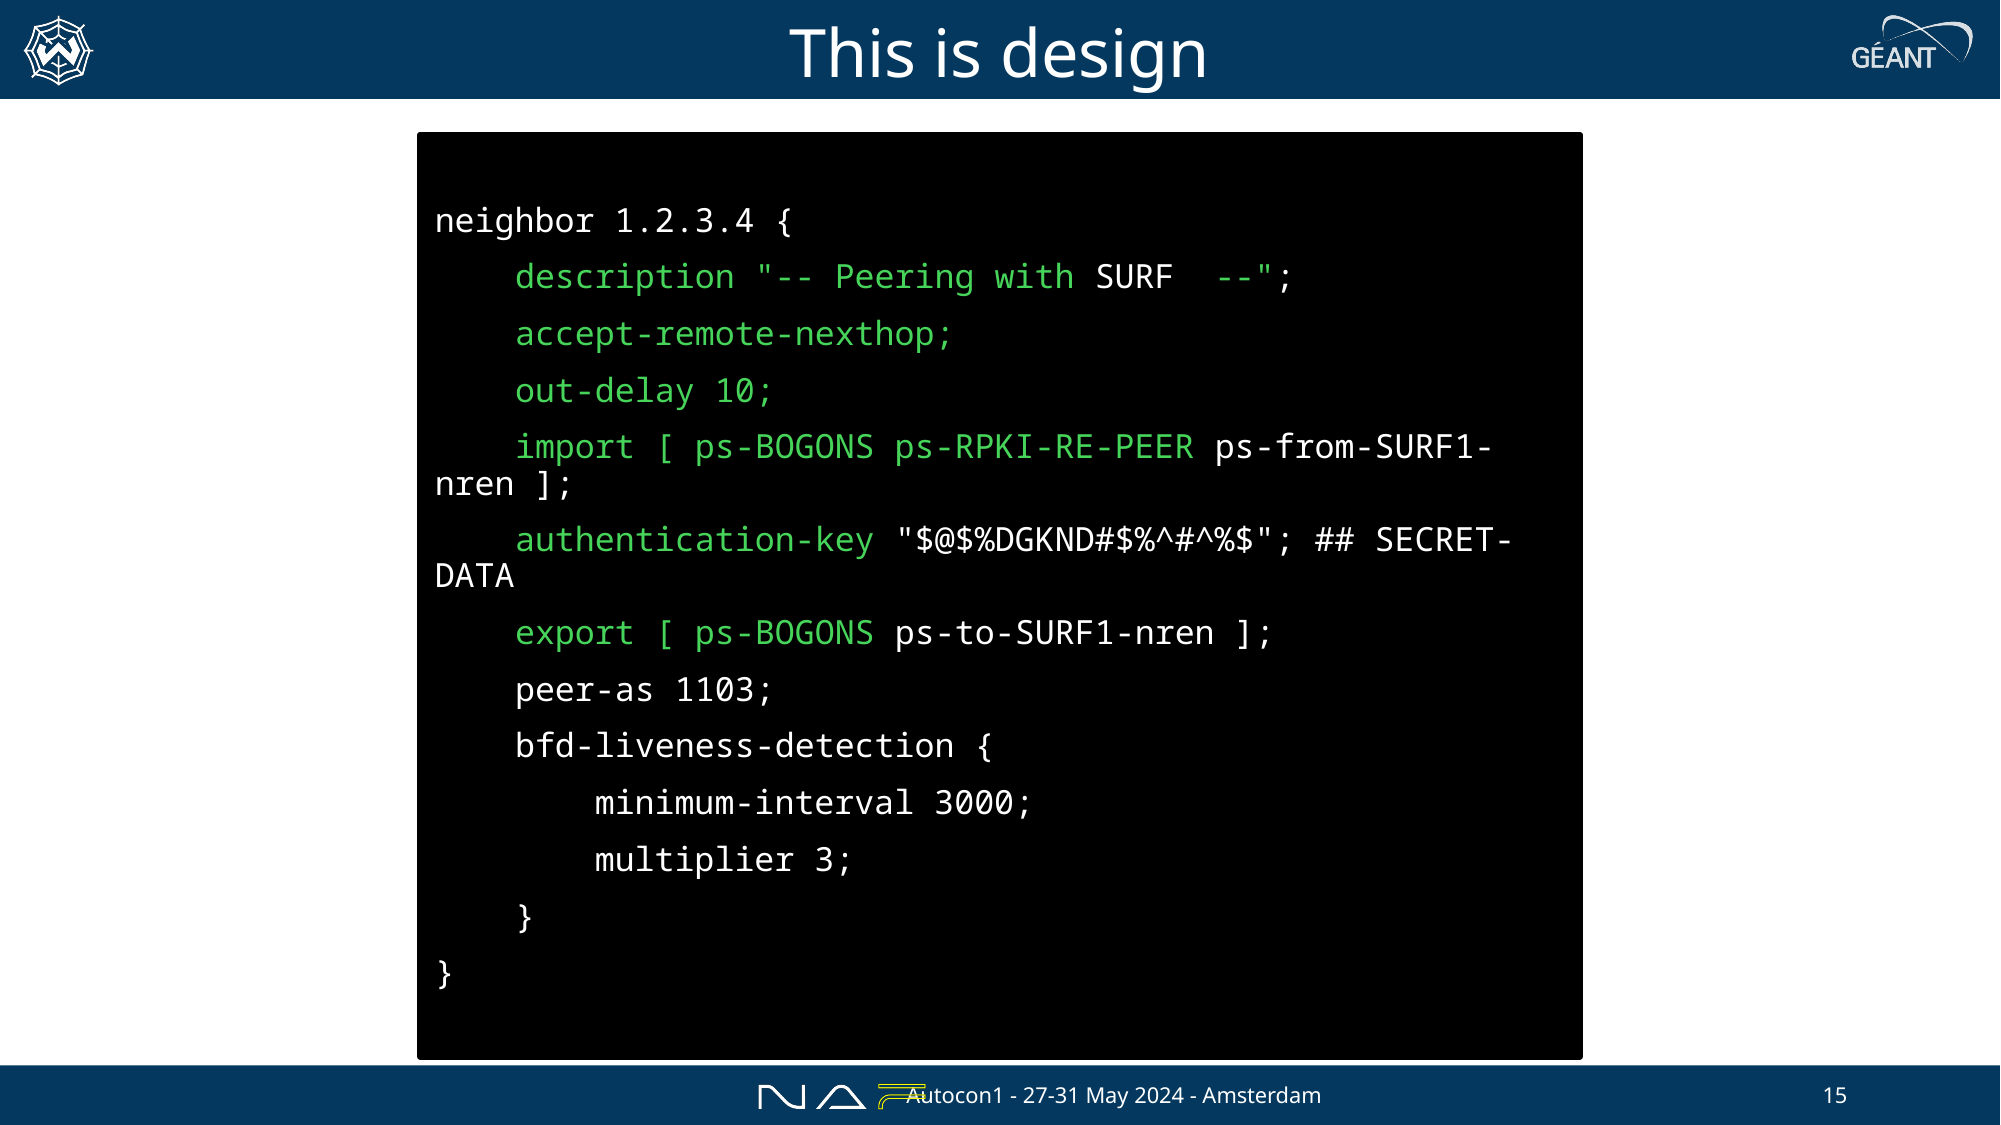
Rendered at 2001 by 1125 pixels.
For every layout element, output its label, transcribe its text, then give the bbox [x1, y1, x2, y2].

title This is design [301, 0, 1699, 112]
slide_number 15 [1412, 1082, 1863, 1110]
footer Autocon1 - 27-31 May 2024 - Amsterdam [662, 1082, 1338, 1110]
list neighbor 1.2.3.4 { description "-- Peering with SURF --"; accept-remote-nexthop; out-delay 10; import [ ps-BOGONS ps-RPKI-RE-PEER ps-from-SURF1-nren ]; authentication-key "$@$%DGKND#$%^#^%$"; ## SECRET-DATA export [ ps-BOGONS ps-to-SURF1-nren ]; peer-as 1103; bfd-liveness-detection { minimum-interval 3000; multiplier 3; } } [419, 135, 1581, 1057]
picture [0, 0, 117, 109]
picture [1852, 15, 1973, 69]
